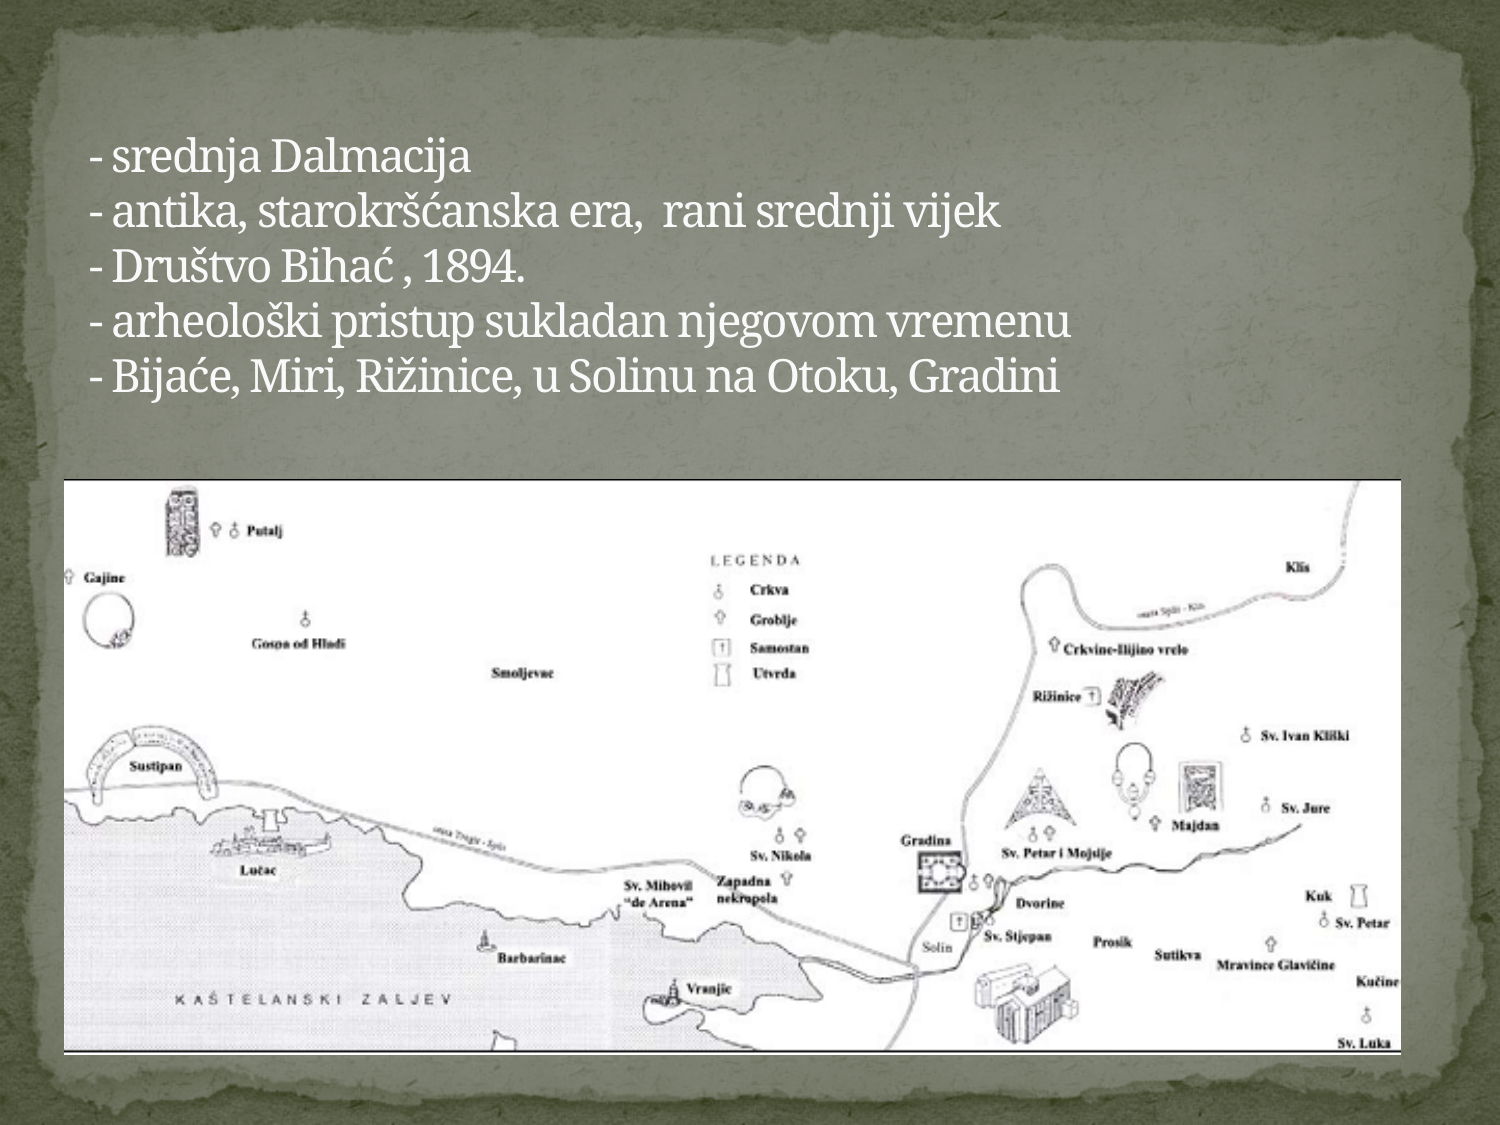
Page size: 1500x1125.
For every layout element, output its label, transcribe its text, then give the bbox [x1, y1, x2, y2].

title - srednja Dalmacija - antika, starokršćanska era, rani srednji vijek - Društvo Bihać , 1894. - arheološki pristup sukladan njegovom vremenu - Bijaće, Miri, Rižinice, u Solinu na Otoku, Gradini [74, 24, 1425, 409]
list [65, 480, 1402, 1056]
